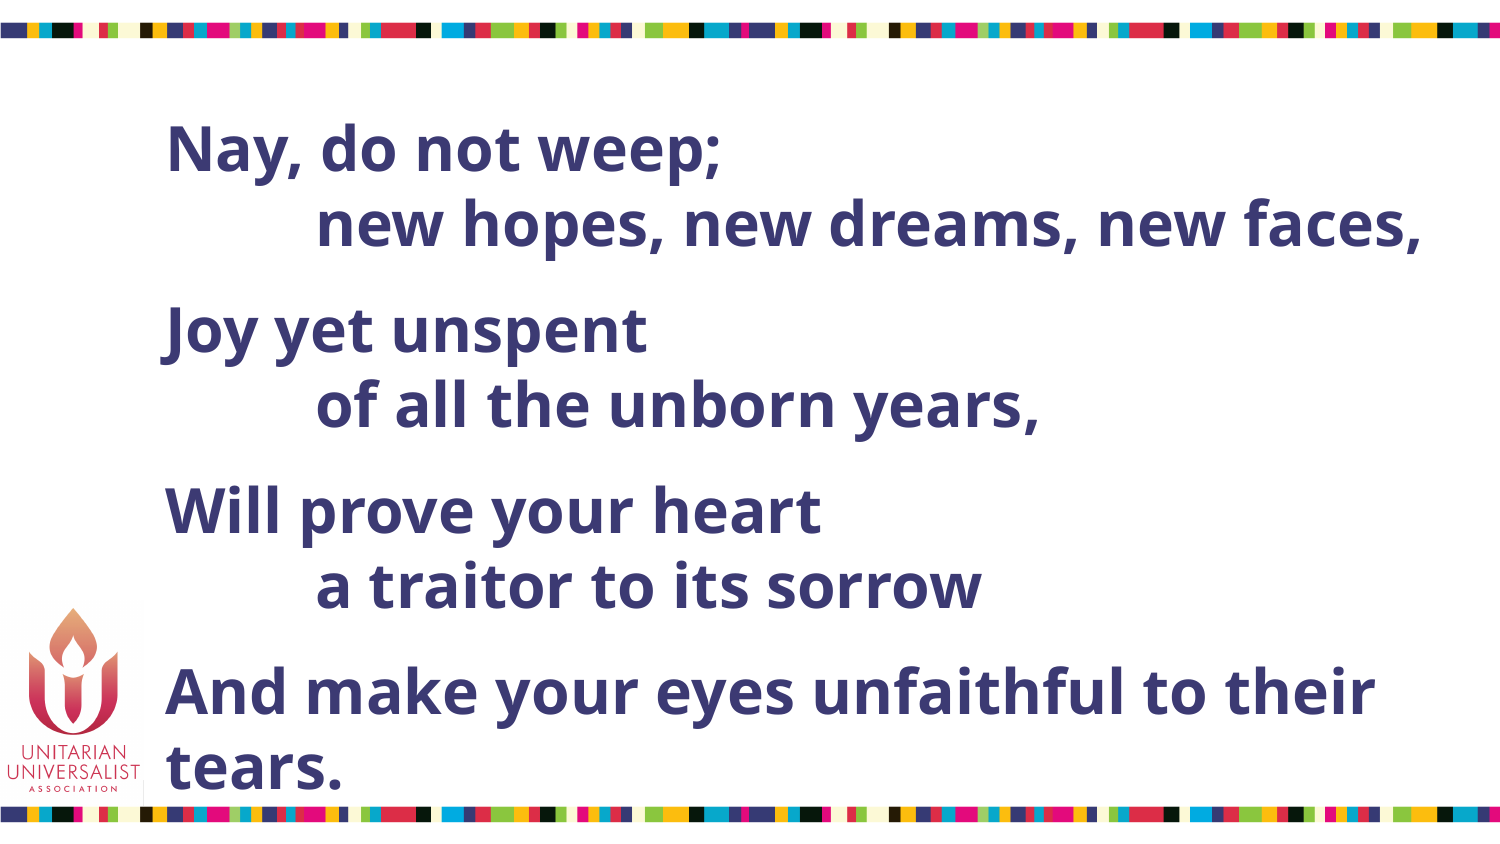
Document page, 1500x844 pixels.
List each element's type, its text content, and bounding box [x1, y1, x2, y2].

text_box Nay, do not weep; new hopes, new dreams, new faces, Joy yet unspent of all the unborn years, Will prove your heart a traitor to its sorrow And make your eyes unfaithful to their tears. [149, 94, 1500, 806]
picture [0, 22, 1500, 40]
picture [0, 600, 1500, 824]
